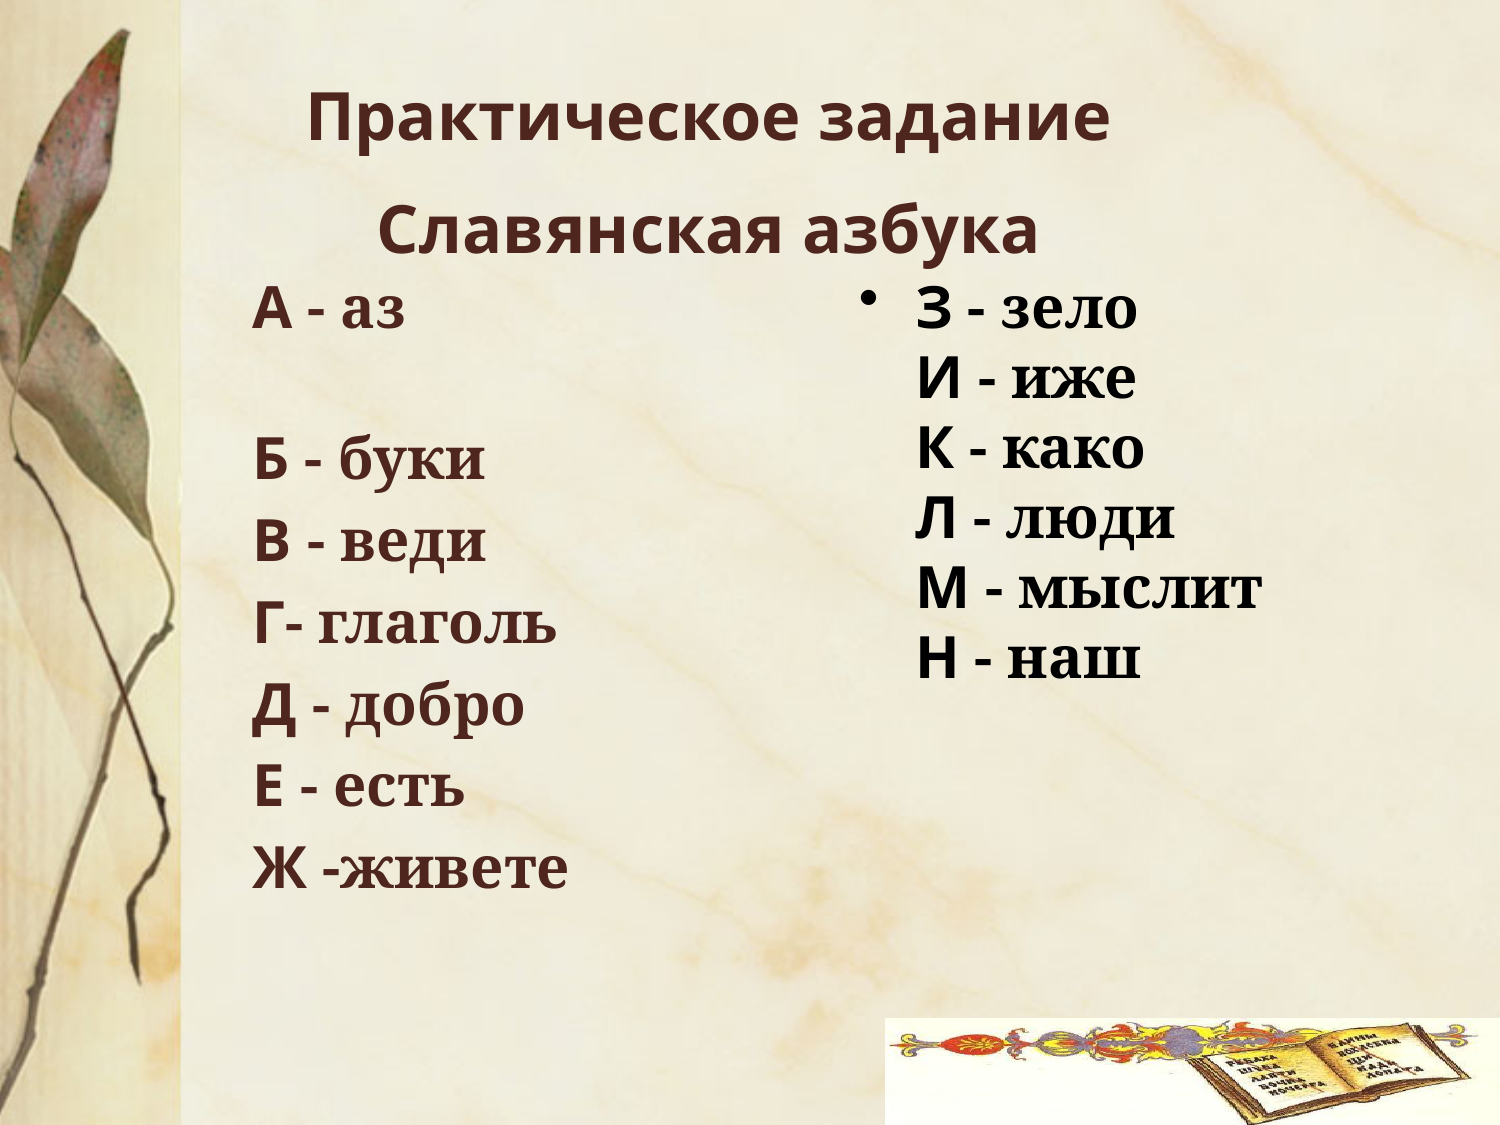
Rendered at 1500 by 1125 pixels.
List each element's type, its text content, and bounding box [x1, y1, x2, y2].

text_box Практическое задание Славянская азбука [253, 66, 1164, 275]
list А - аз Б - буки В - веди Г- глаголь Д - добро Е - есть Ж -живете [237, 262, 820, 1006]
list З - зело И - иже К - како Л - люди М - мыслит Н - наш [843, 262, 1426, 1006]
picture [0, 0, 1500, 1125]
